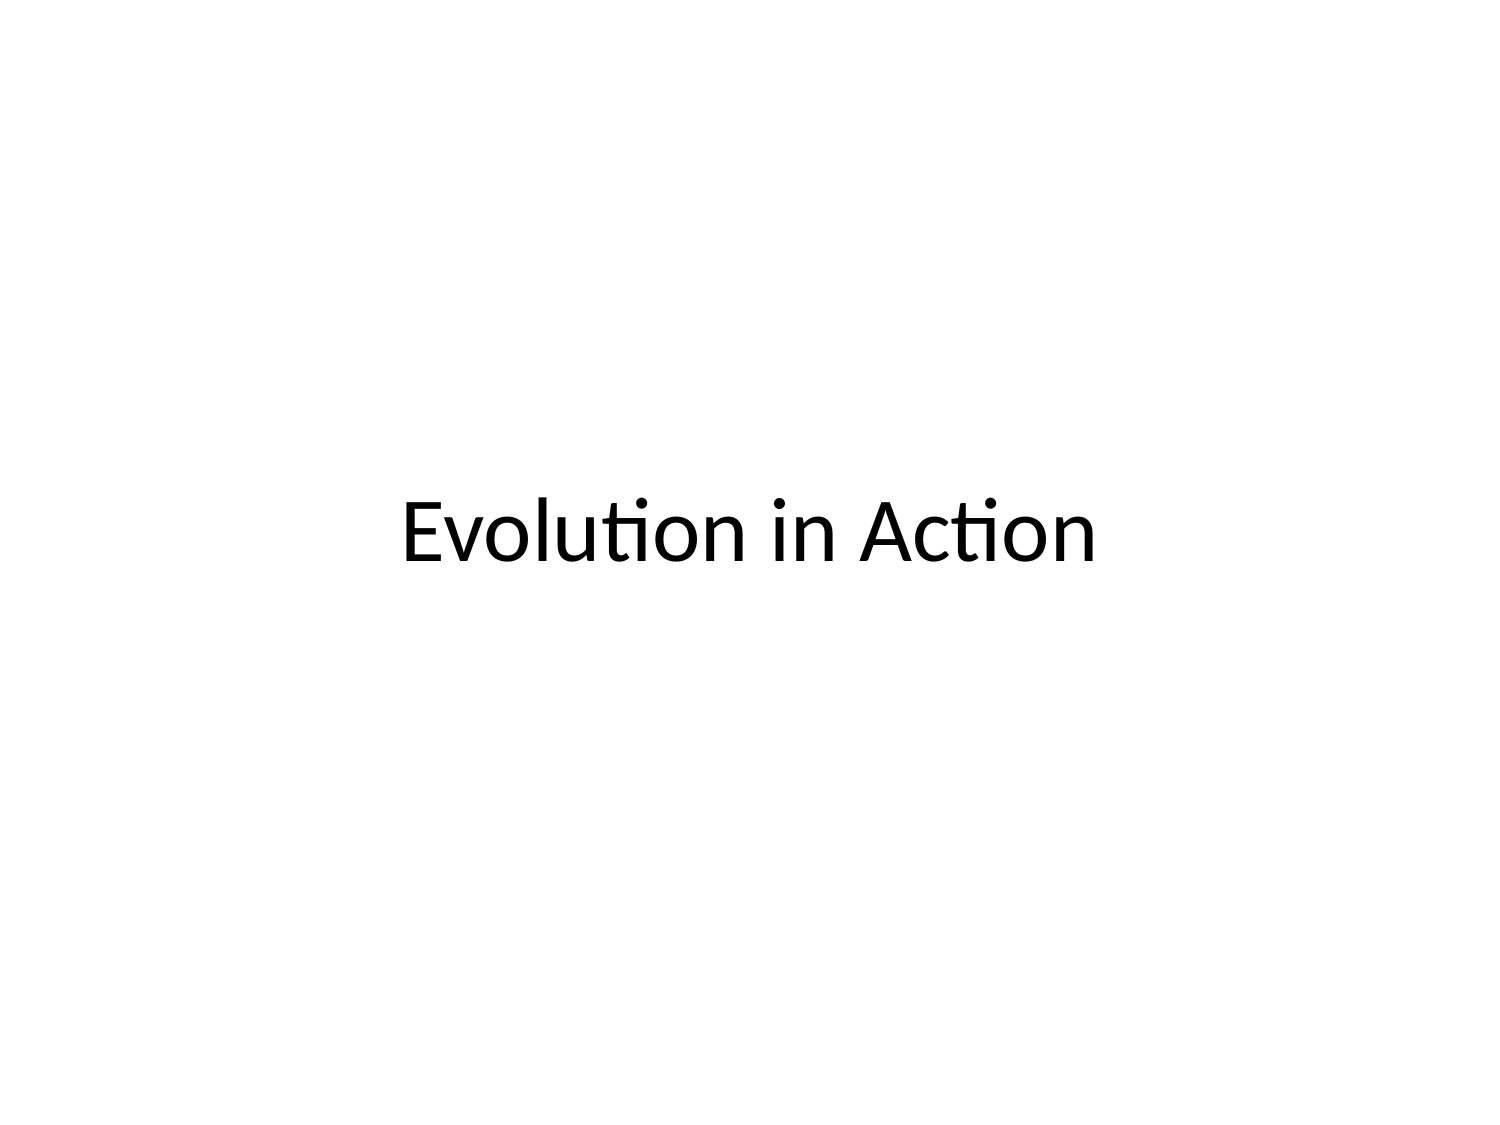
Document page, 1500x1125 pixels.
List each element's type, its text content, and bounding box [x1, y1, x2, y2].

title Evolution in Action [112, 349, 1388, 591]
